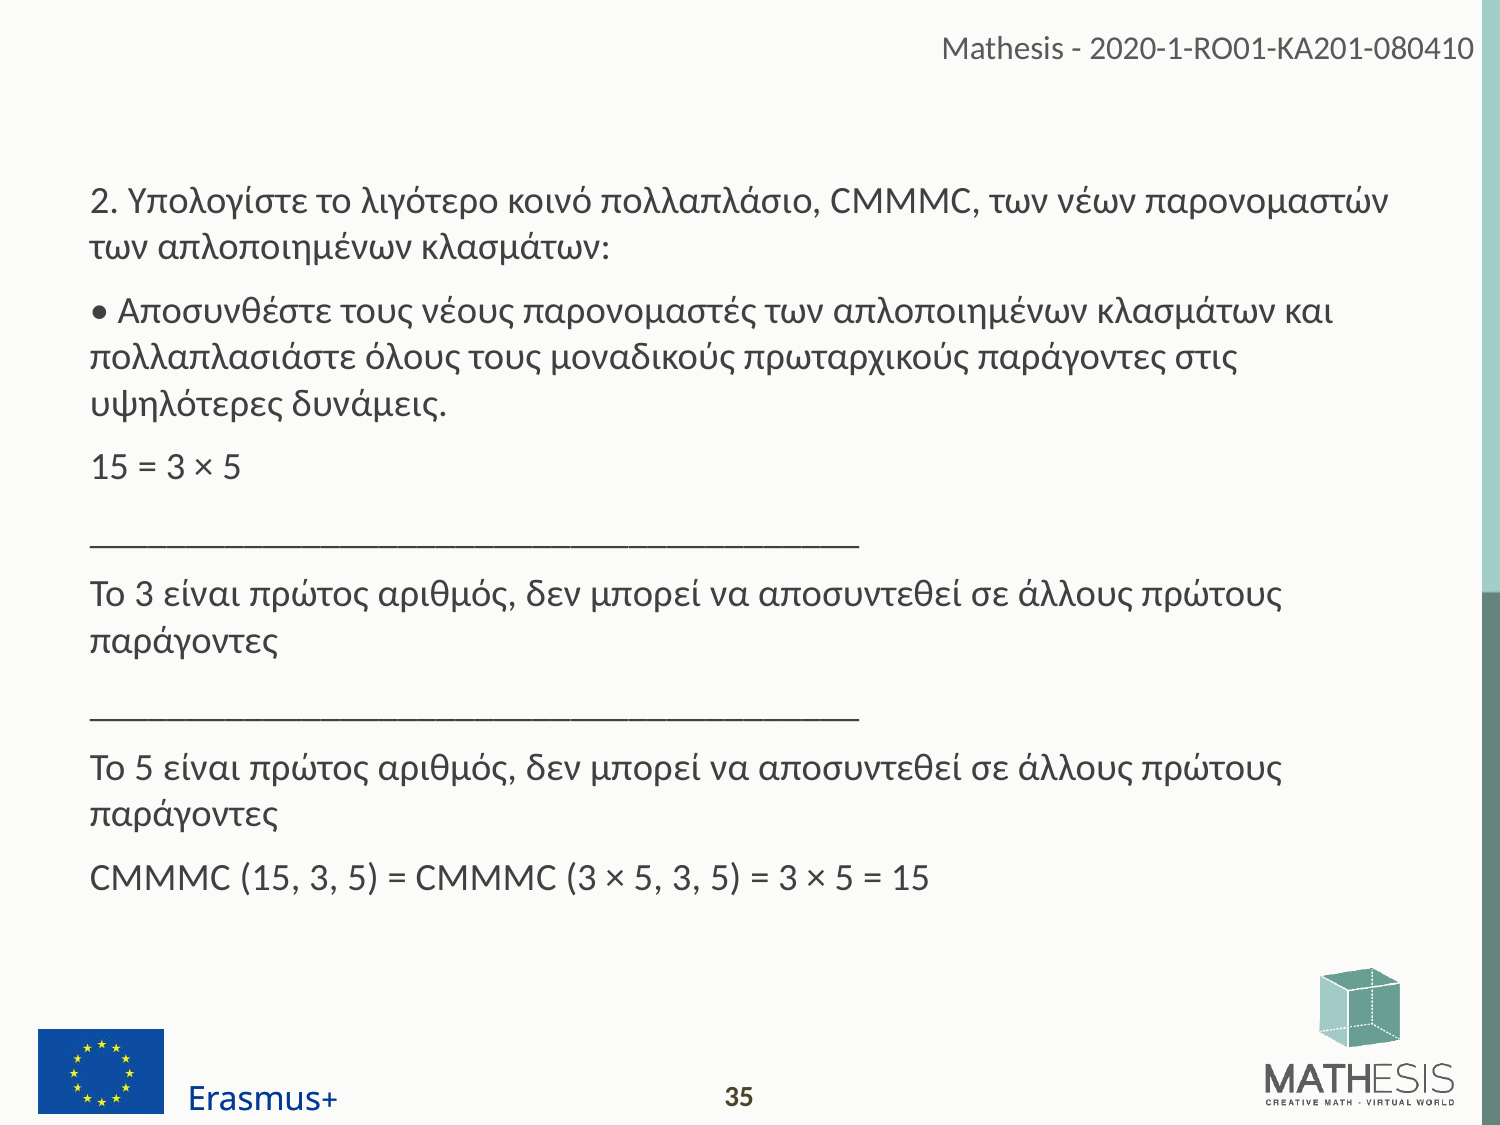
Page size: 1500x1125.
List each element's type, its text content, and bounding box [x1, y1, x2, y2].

picture [38, 1029, 164, 1114]
list 2. Υπολογίστε το λιγότερο κοινό πολλαπλάσιο, CMMMC, των νέων παρονομαστών των απλοποιημένων κλασμάτων: • Αποσυνθέστε τους νέους παρονομαστές των απλοποιημένων κλασμάτων και πολλαπλασιάστε όλους τους μοναδικούς πρωταρχικούς παράγοντες στις υψηλότερες δυνάμεις. 15 = 3 × 5 ________________________________________ Το 3 είναι πρώτος αριθμός, δεν μπορεί να αποσυντεθεί σε άλλους πρώτους παράγοντες ________________________________________ Το 5 είναι πρώτος αριθμός, δεν μπορεί να αποσυντεθεί σε άλλους πρώτους παράγοντες CMMMC (15, 3, 5) = CMMMC (3 × 5, 3, 5) = 3 × 5 = 15 [75, 167, 1425, 910]
